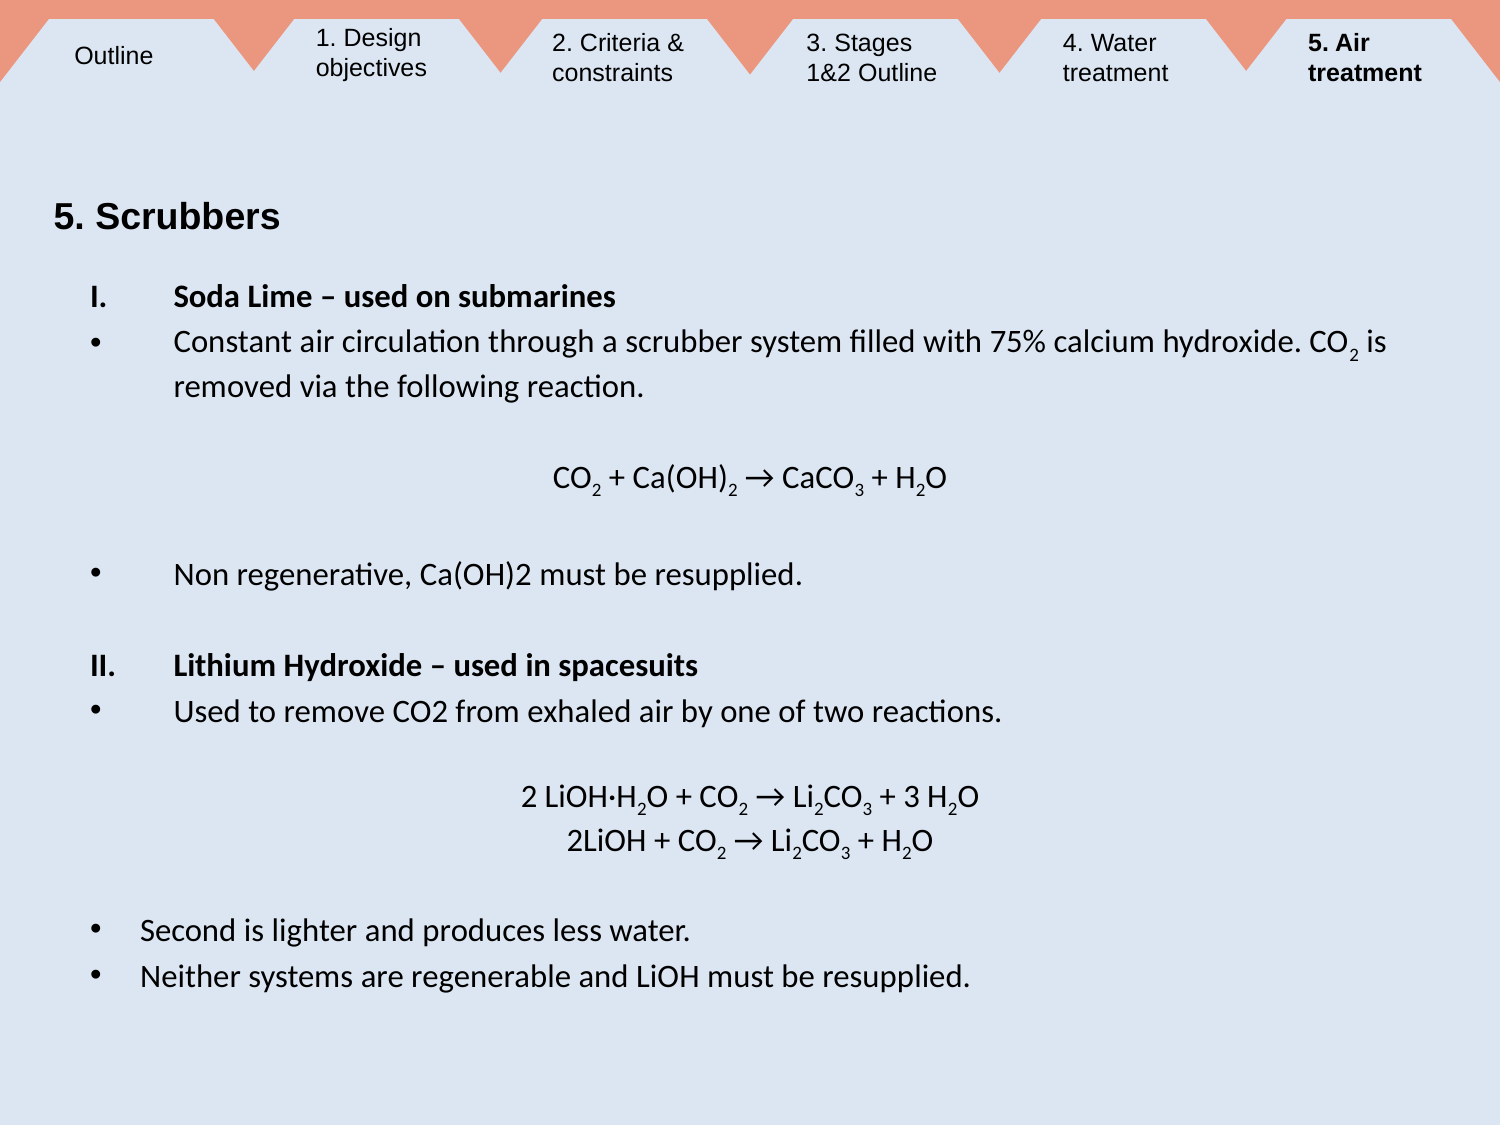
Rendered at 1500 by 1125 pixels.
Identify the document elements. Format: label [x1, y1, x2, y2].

list [0, 0, 1500, 1125]
